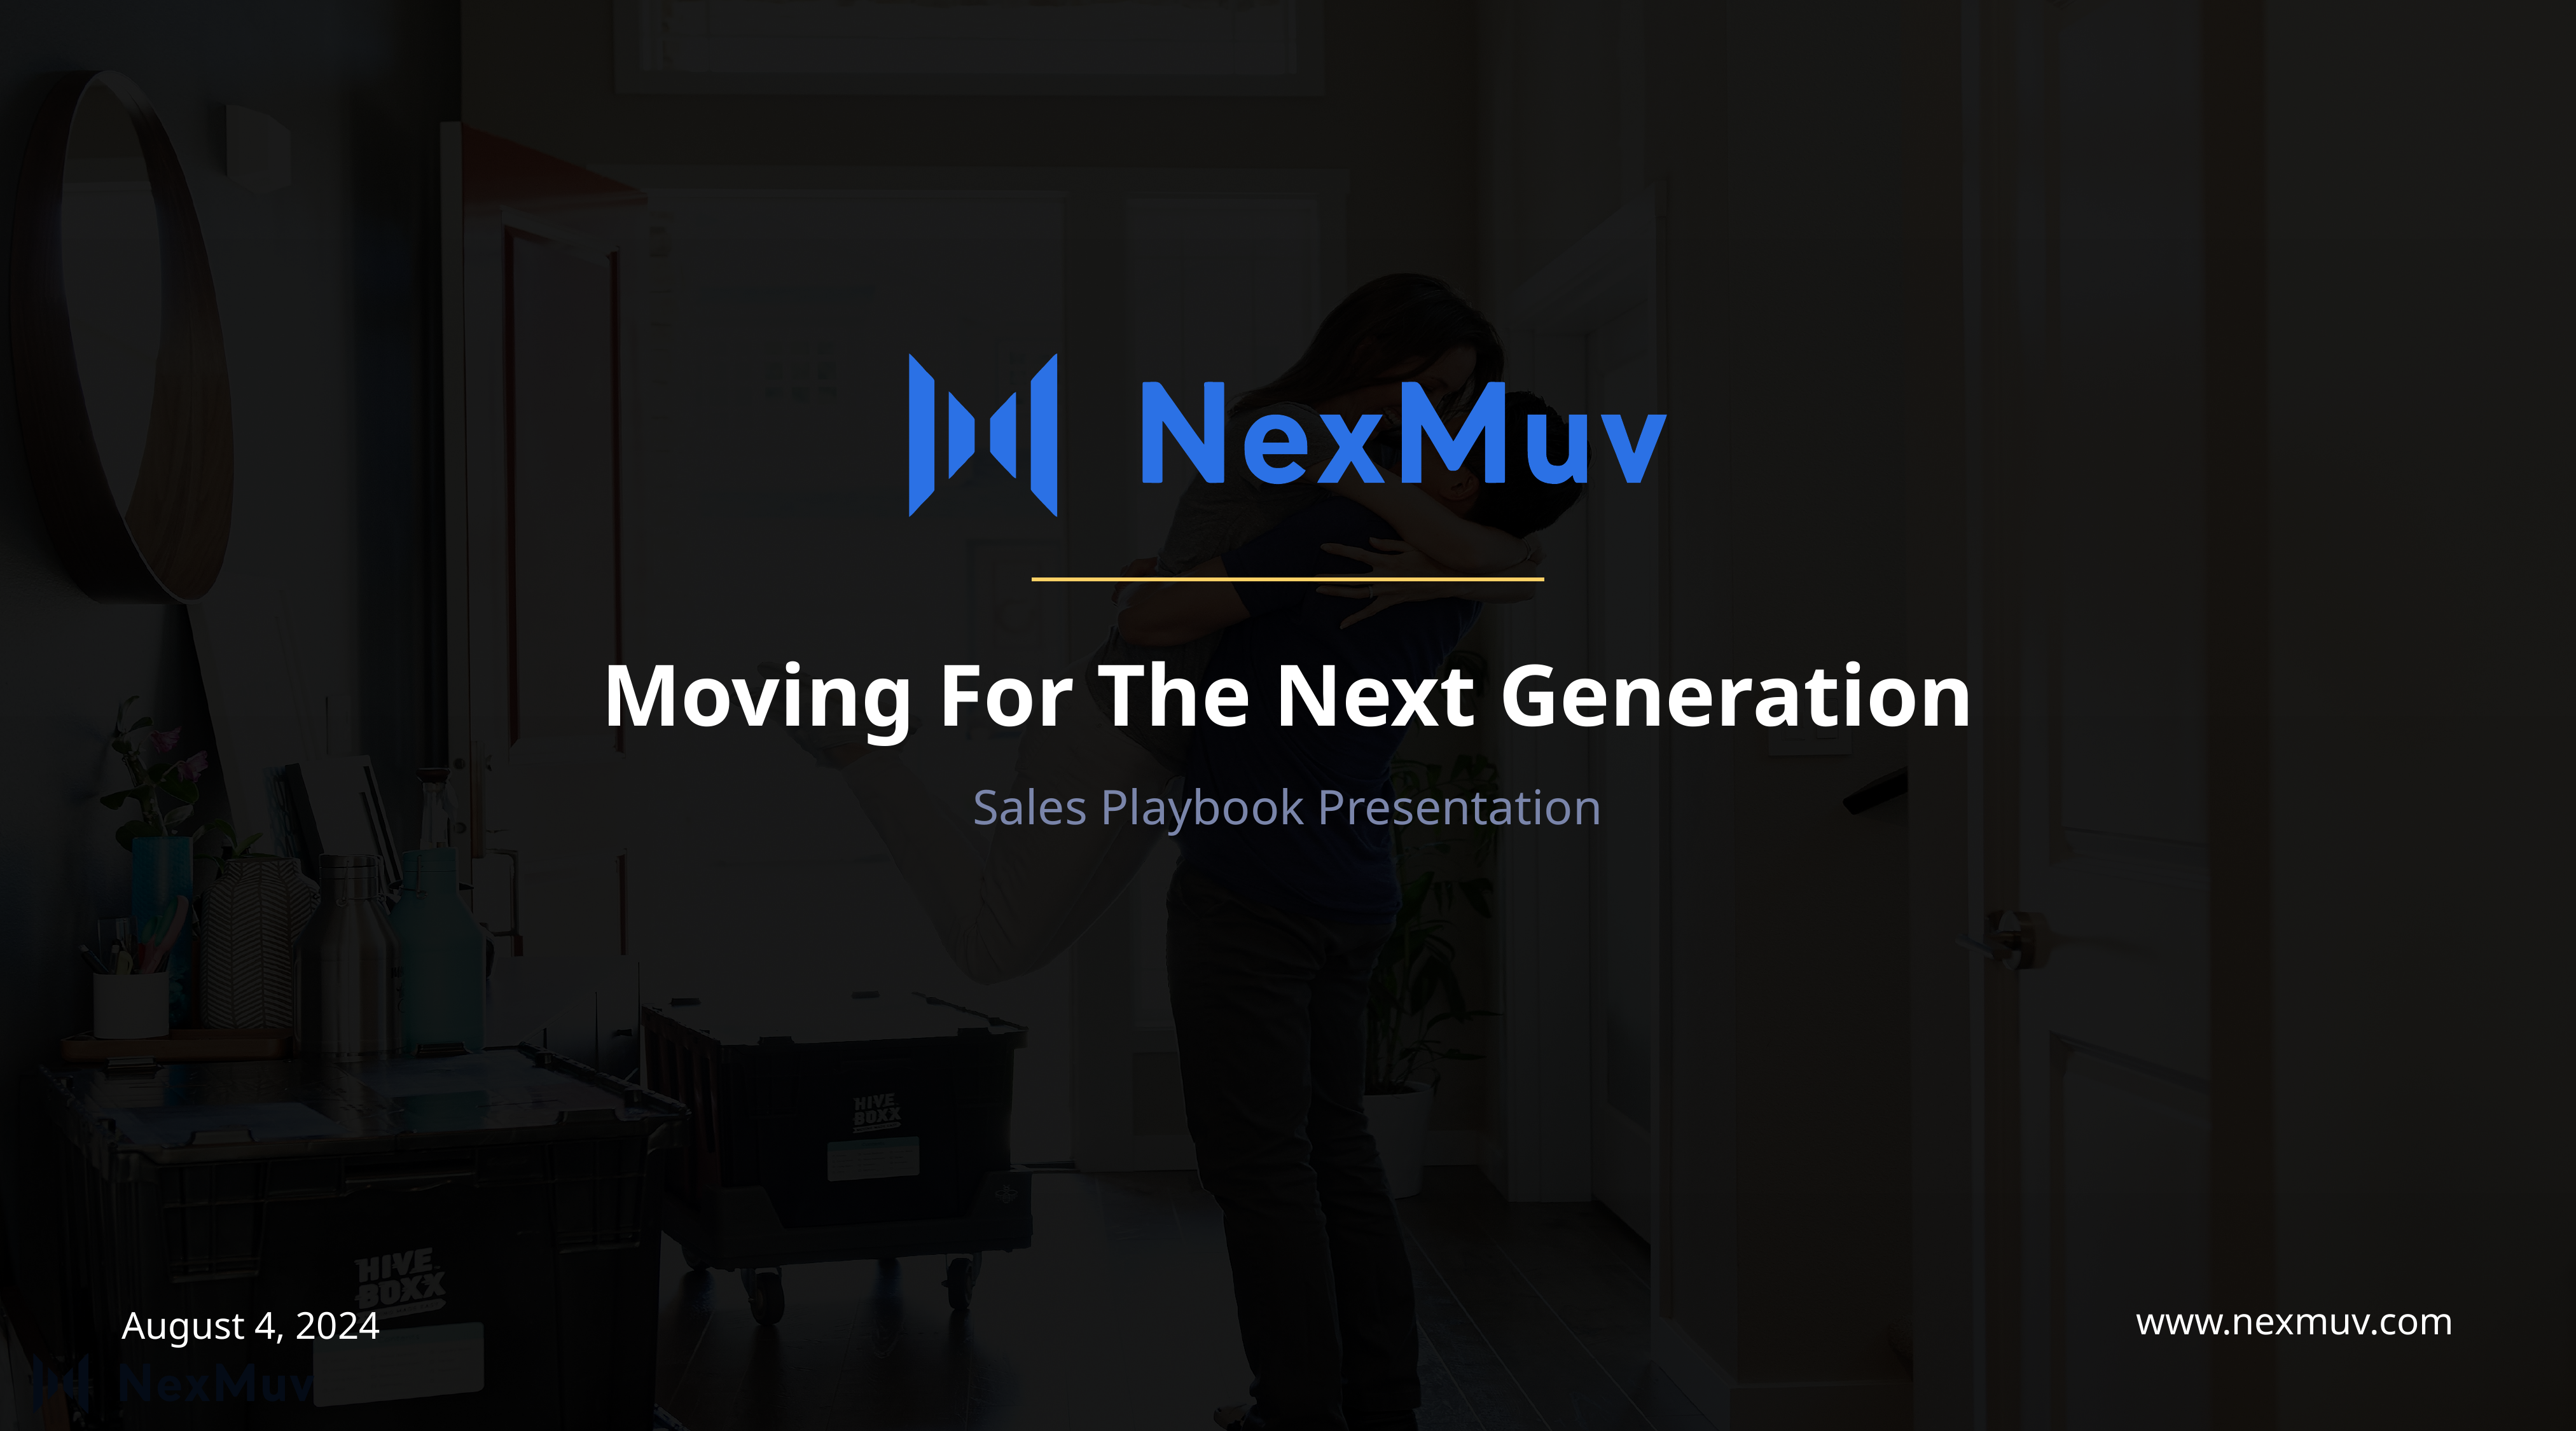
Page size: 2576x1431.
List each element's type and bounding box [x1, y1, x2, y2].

text_box [567, 637, 2009, 1032]
text_box [909, 353, 1667, 517]
text_box [112, 1292, 2464, 1350]
text_box [0, 0, 2576, 1431]
